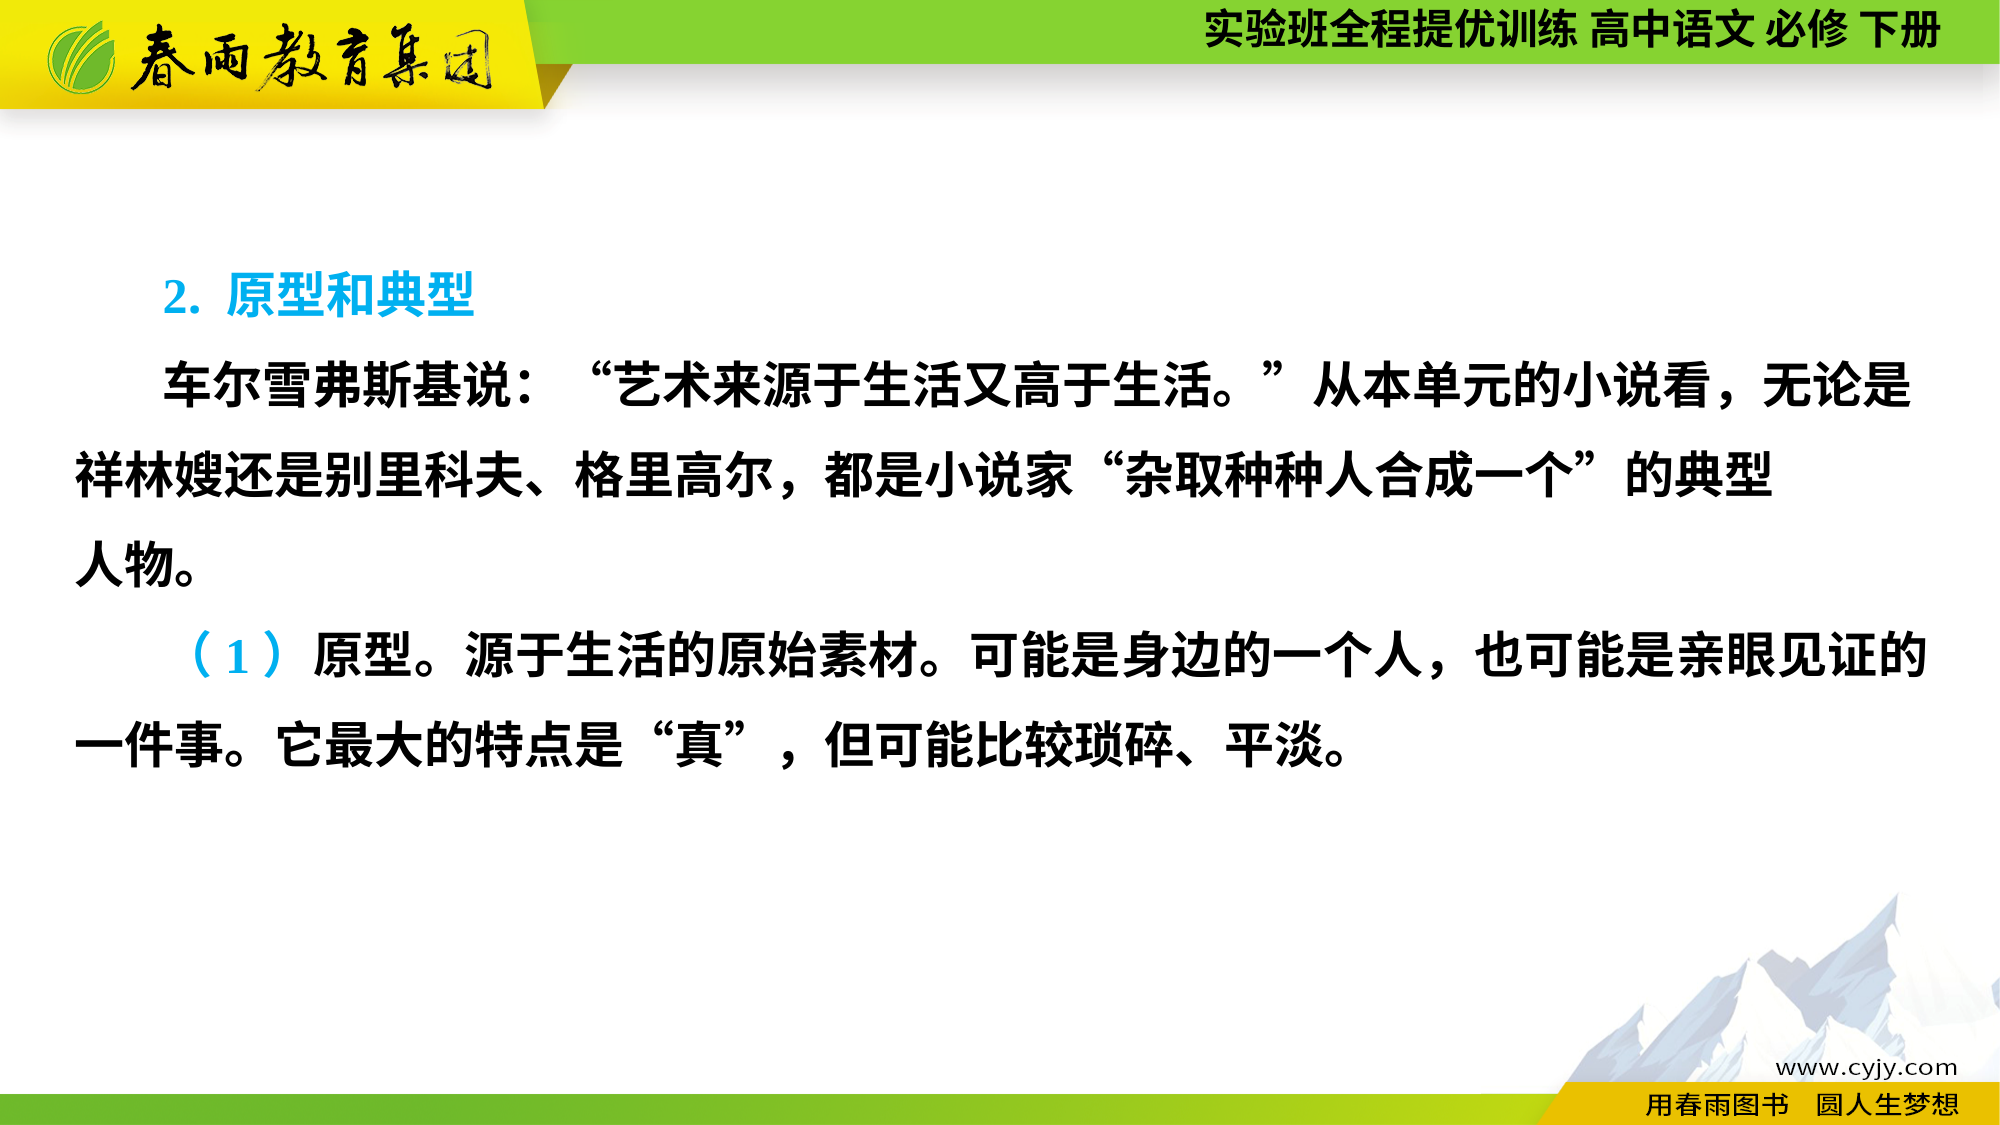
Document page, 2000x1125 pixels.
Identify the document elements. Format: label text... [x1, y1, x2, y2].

list 2. 原型和典型 车尔雪弗斯基说：“艺术来源于生活又高于生活。”从本单元的小说看，无论是祥林嫂还是别里科夫、格里高尔，都是小说家“杂取种种人合成一个”的典型 人物。 （1）原型。源于生活的原始素材。可能是身边的一个人，也可能是亲眼见证的一件事。它最大的特点是“真”，但可能比较琐碎、平淡。 [59, 226, 1944, 787]
picture [0, 0, 2000, 1125]
